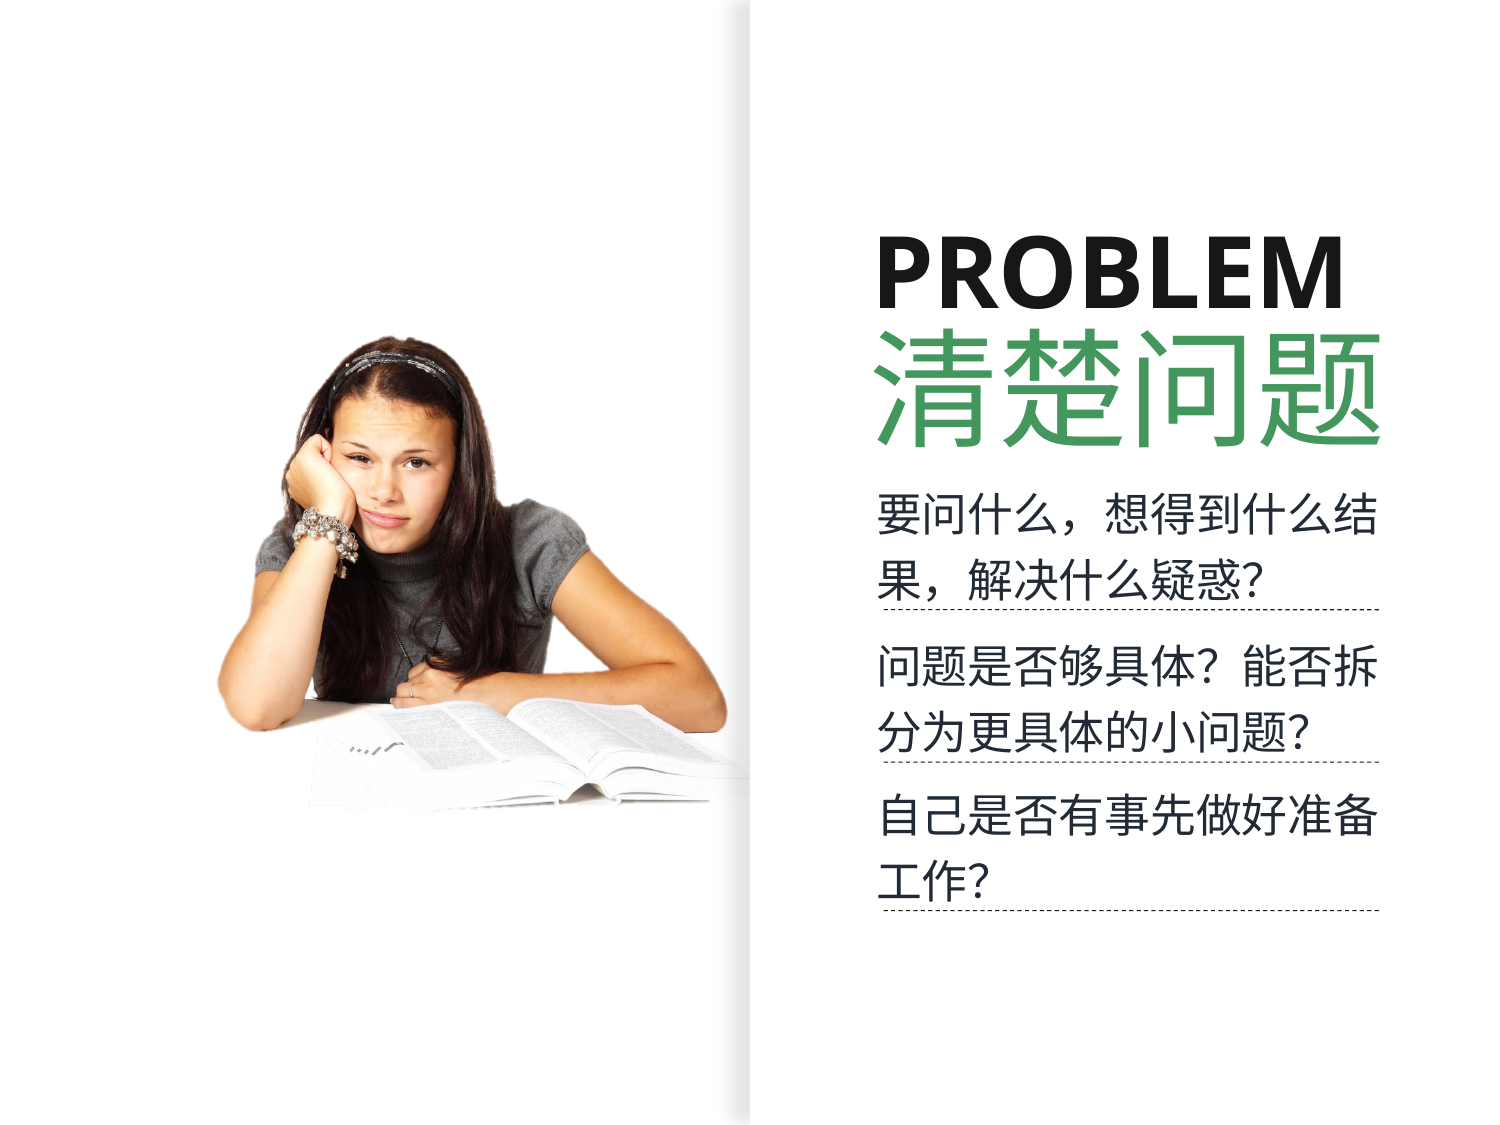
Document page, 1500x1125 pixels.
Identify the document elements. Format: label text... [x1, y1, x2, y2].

text_box 清楚问题 [816, 301, 1440, 473]
text_box [749, 338, 1500, 1125]
text_box 要问什么，想得到什么结果，解决什么疑惑？ [861, 473, 1430, 616]
text_box PROBLEM [856, 200, 1500, 338]
text_box [749, 0, 1500, 311]
picture [52, 312, 841, 839]
text_box 问题是否够具体？能否拆分为更具体的小问题？ [861, 618, 1430, 767]
text_box 自己是否有事先做好准备工作？ [861, 767, 1430, 917]
